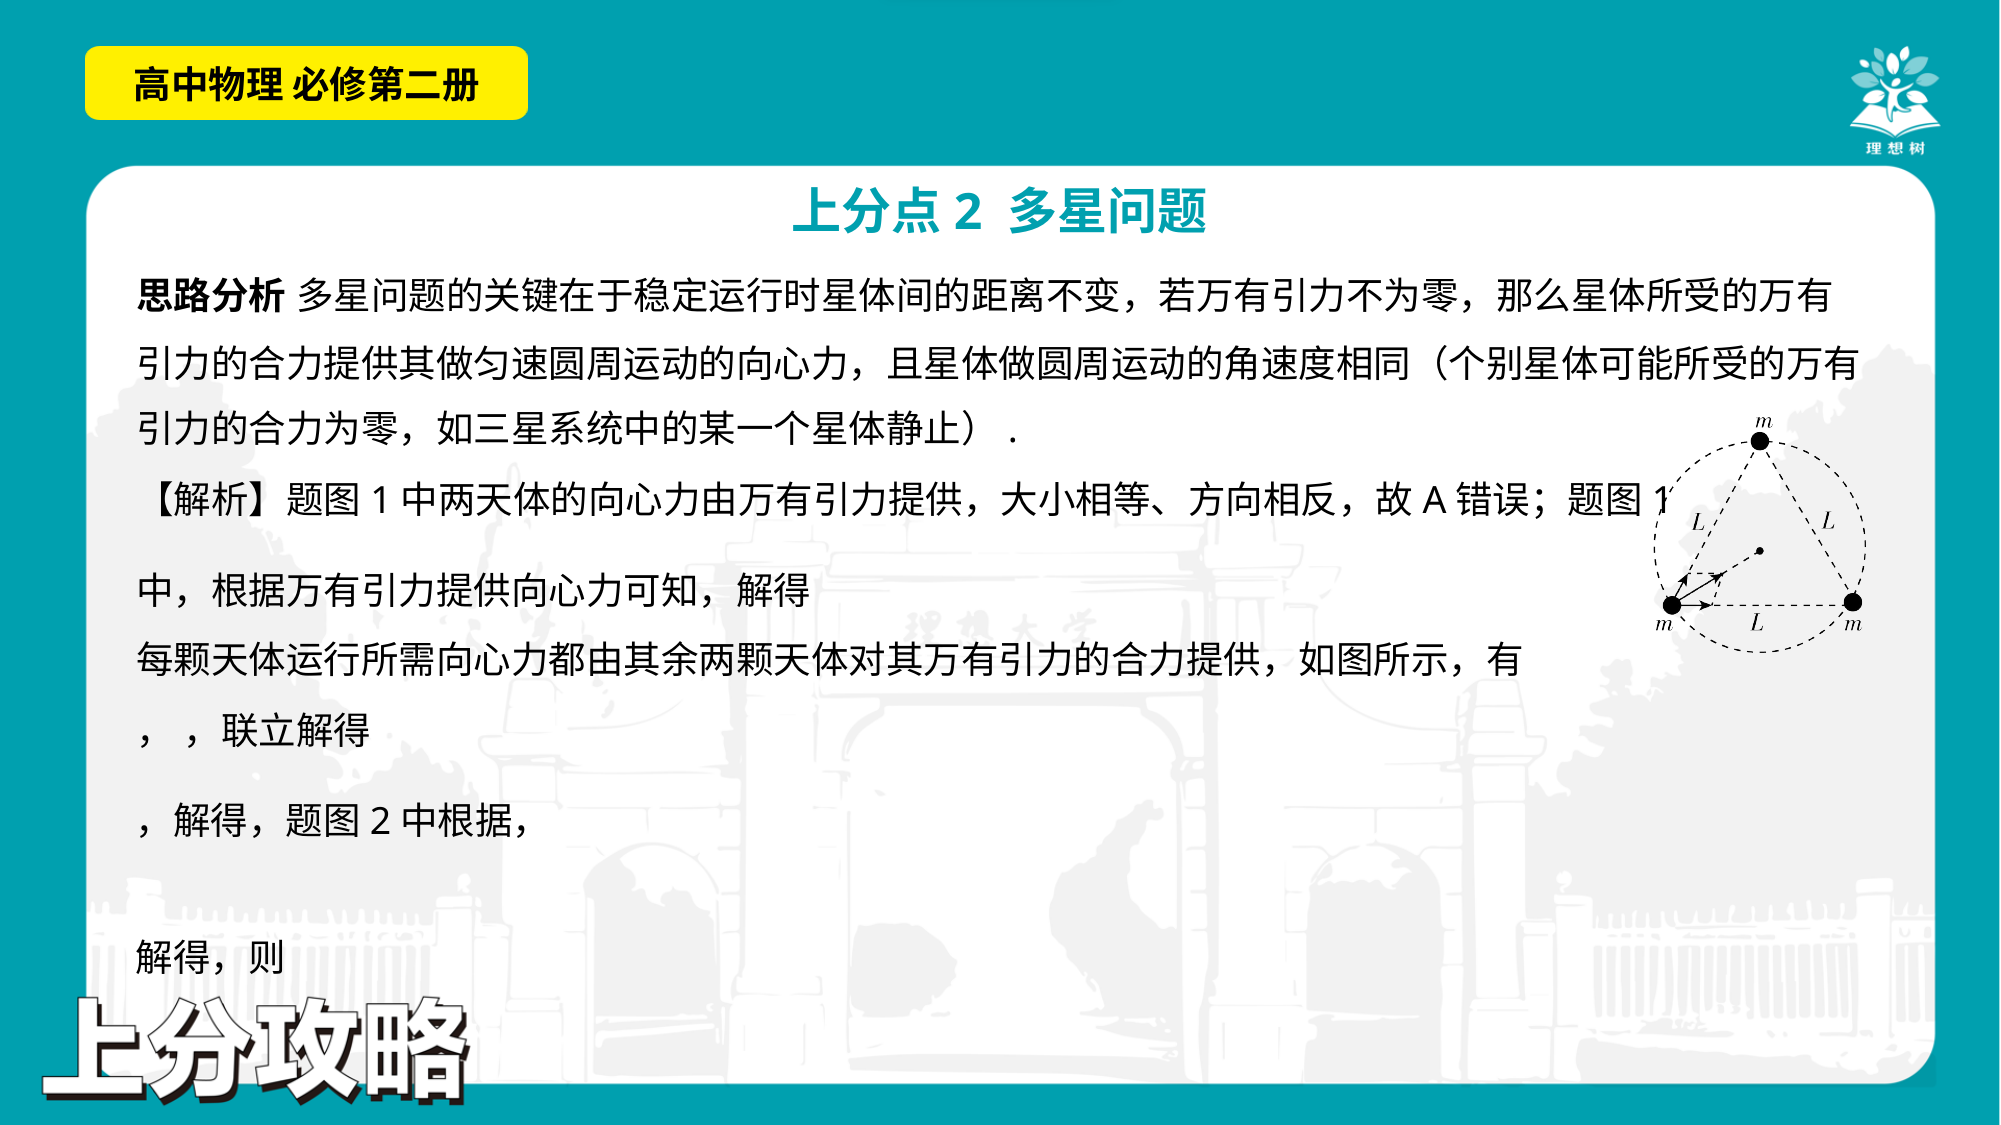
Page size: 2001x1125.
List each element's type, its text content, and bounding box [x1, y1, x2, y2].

text_box 思路分析 多星问题的关键在于稳定运行时星体间的距离不变，若万有引力不为零，那么星体所受的万有 引力的合力提供其做匀速圆周运动的向心力，且星体做圆周运动的角速度相同（个别星体可能所受的万有 引力的合力为零，如三星系统中的某一个星体静止）. [136, 247, 1865, 444]
picture [0, 0, 2000, 1125]
